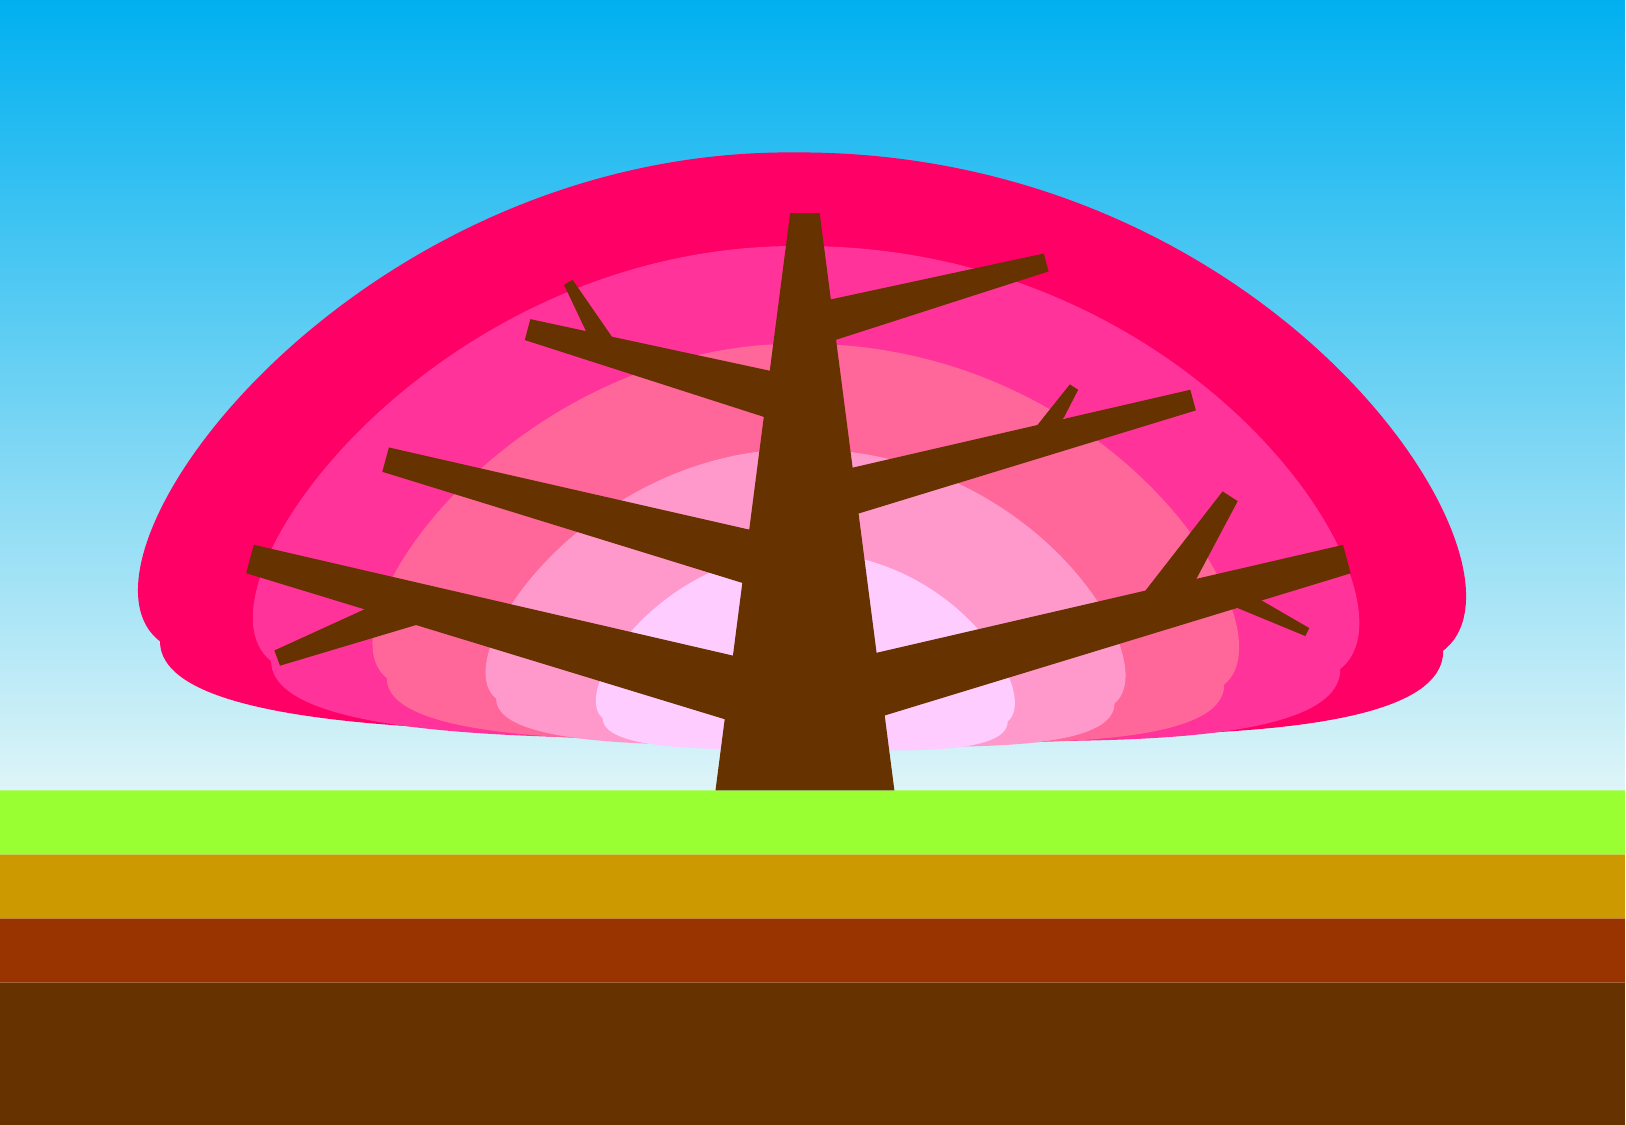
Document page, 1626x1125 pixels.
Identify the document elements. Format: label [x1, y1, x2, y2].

text_box [135, 399, 235, 704]
text_box [0, 921, 1625, 985]
text_box [0, 856, 1625, 921]
text_box [0, 788, 1625, 856]
text_box [240, 212, 1357, 791]
text_box [1360, 388, 1469, 716]
text_box [499, 150, 1104, 211]
text_box [0, 0, 1625, 788]
text_box [0, 985, 1625, 1125]
